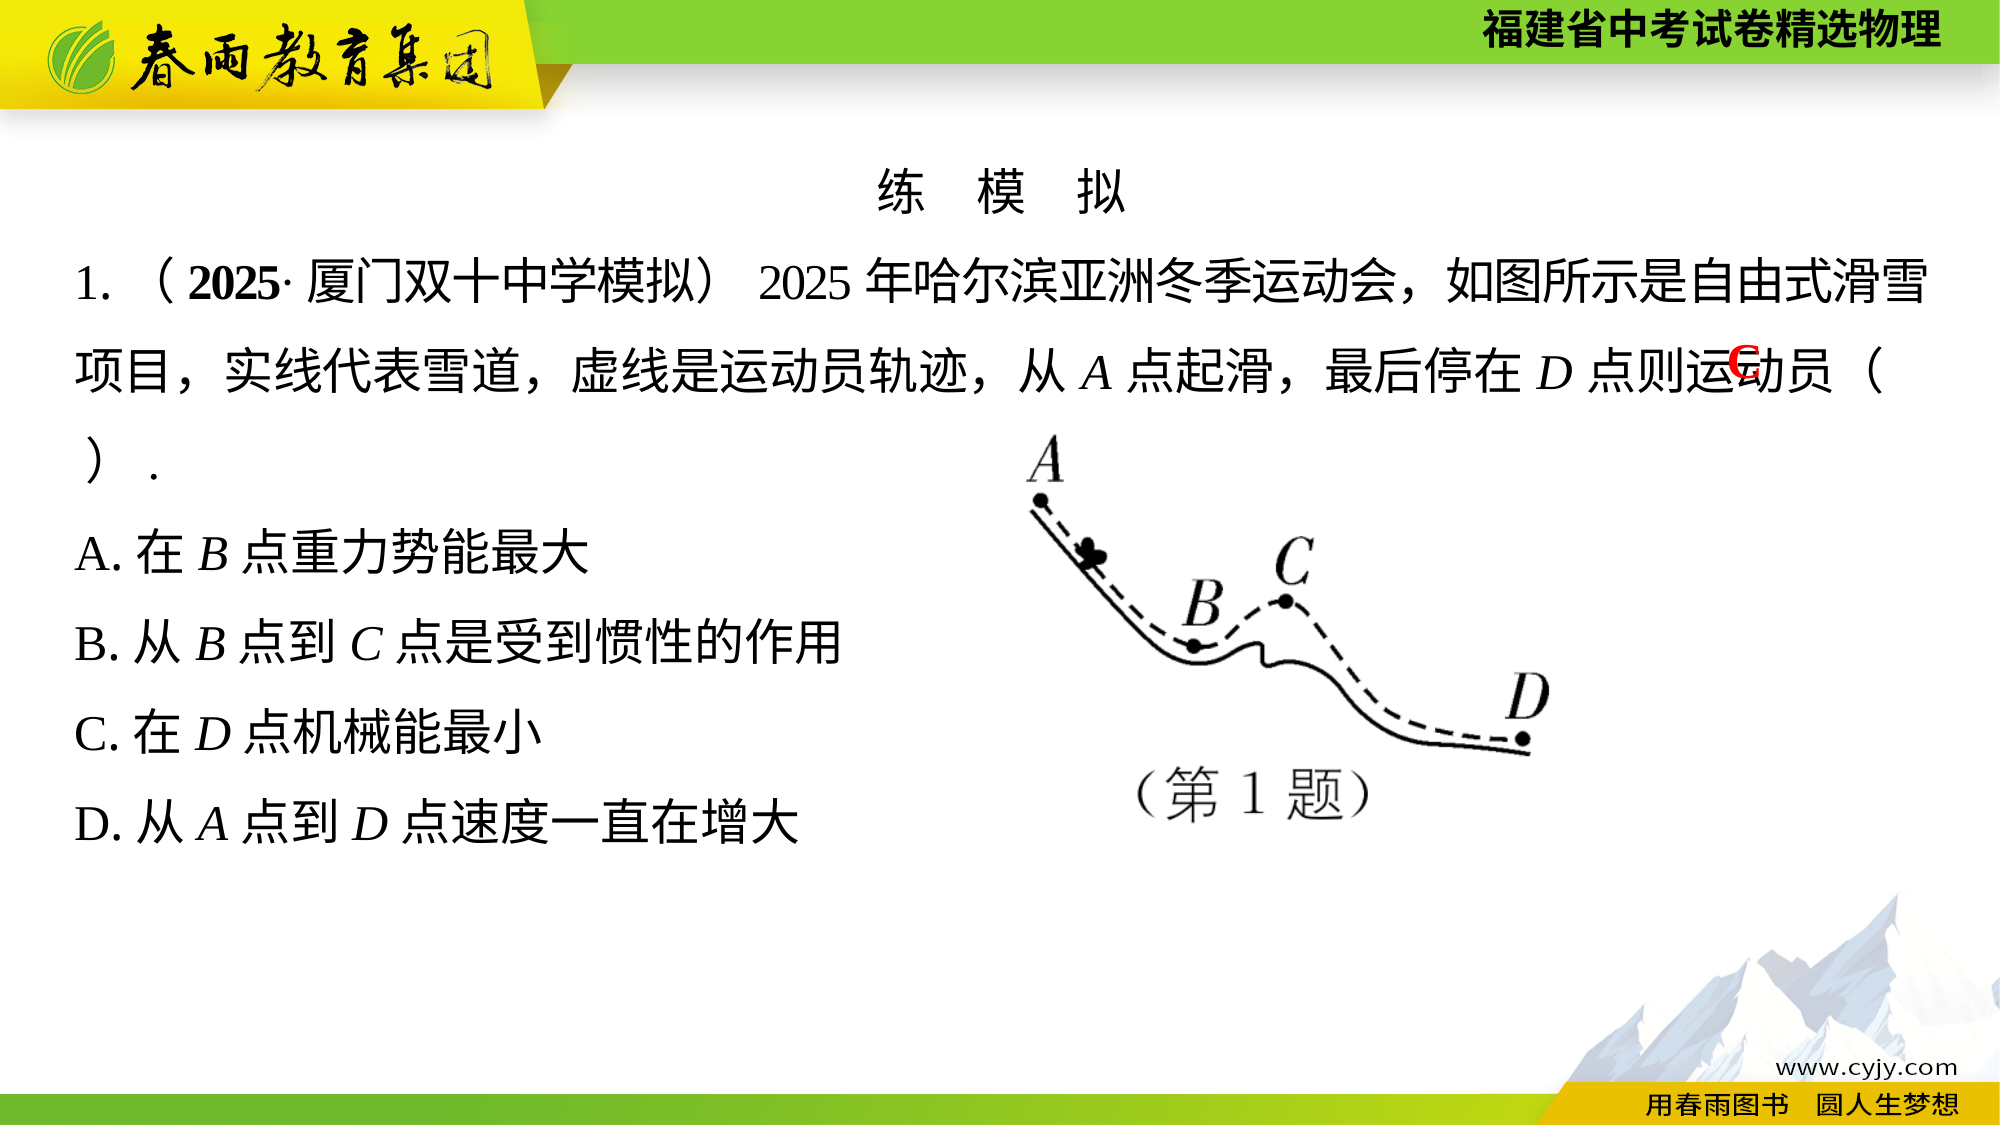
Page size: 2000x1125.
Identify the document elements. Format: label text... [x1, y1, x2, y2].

text_box C [1711, 321, 1778, 397]
picture [0, 0, 2000, 1125]
list 练 模 拟 1.（2025∙厦门双十中学模拟）2025年哈尔滨亚洲冬季运动会，如图所示是自由式滑雪项目，实线代表雪道，虚线是运动员轨迹，从A点起滑，最后停在D点则运动员（ ）. A.在B点重力势能最大 B.从B点到C点是受到惯性的作用 C.在D点机械能最小 D.从A点到D点速度一直在增大 [59, 122, 1944, 774]
